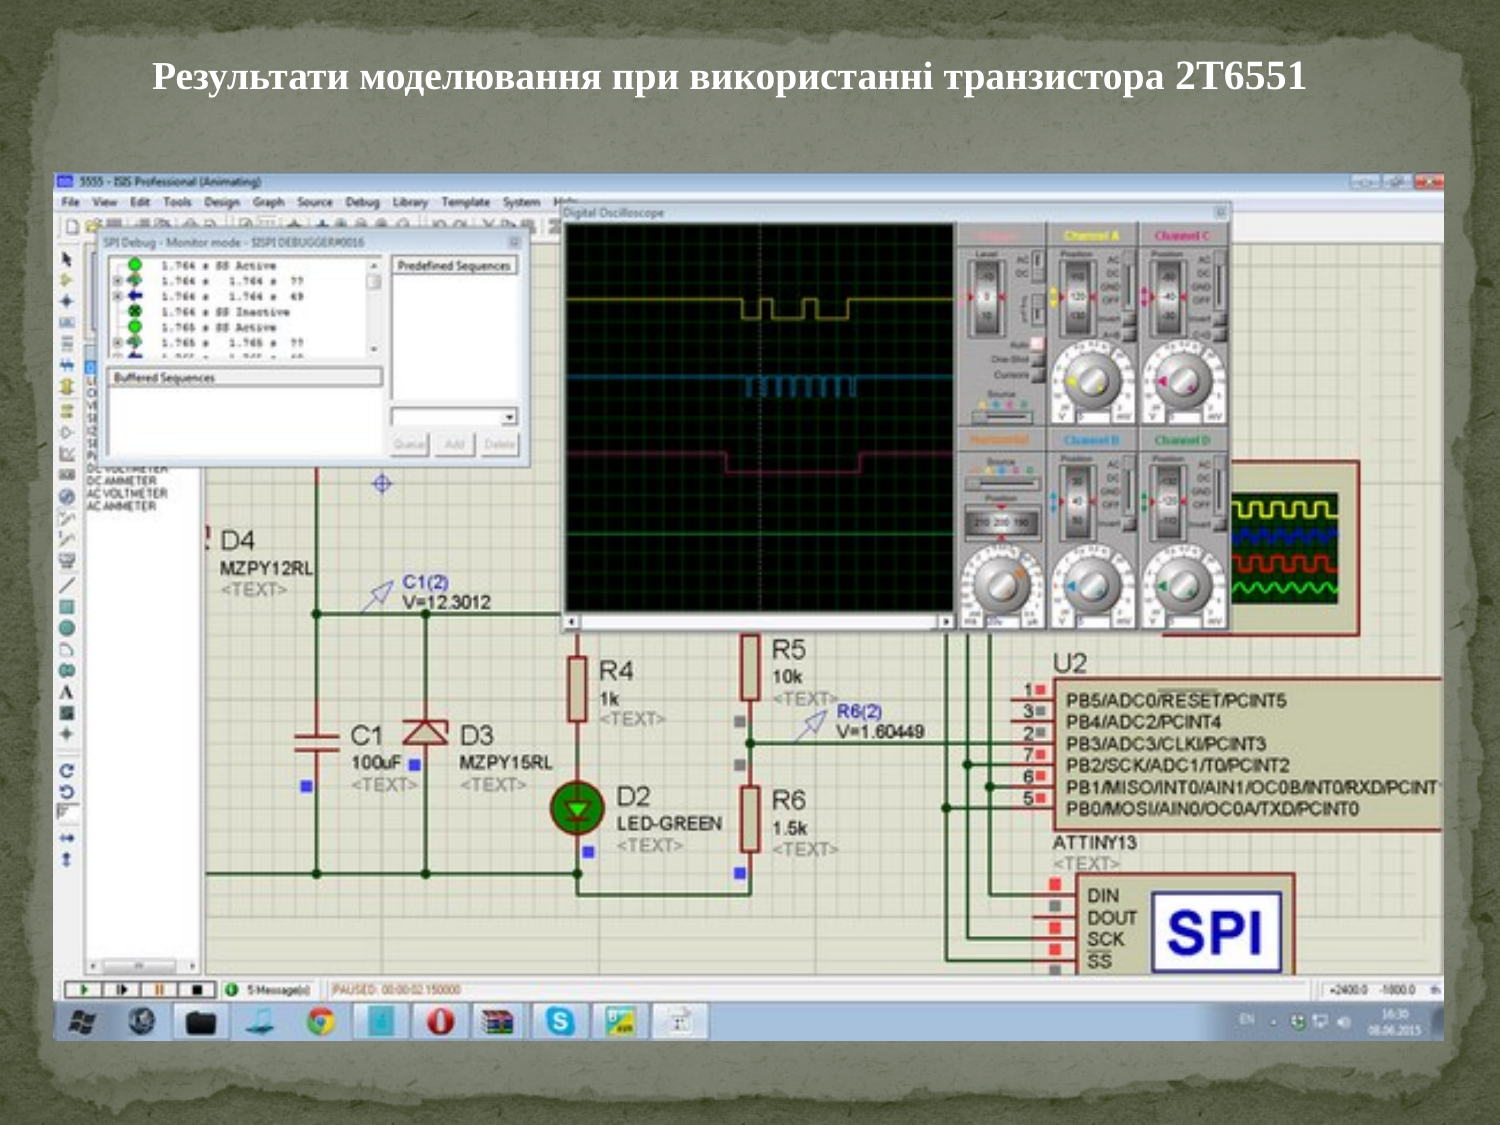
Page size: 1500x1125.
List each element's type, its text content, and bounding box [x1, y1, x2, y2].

text_box Результати моделювання при використанні транзистора 2Т6551 [137, 40, 1500, 153]
picture [53, 172, 1444, 1041]
